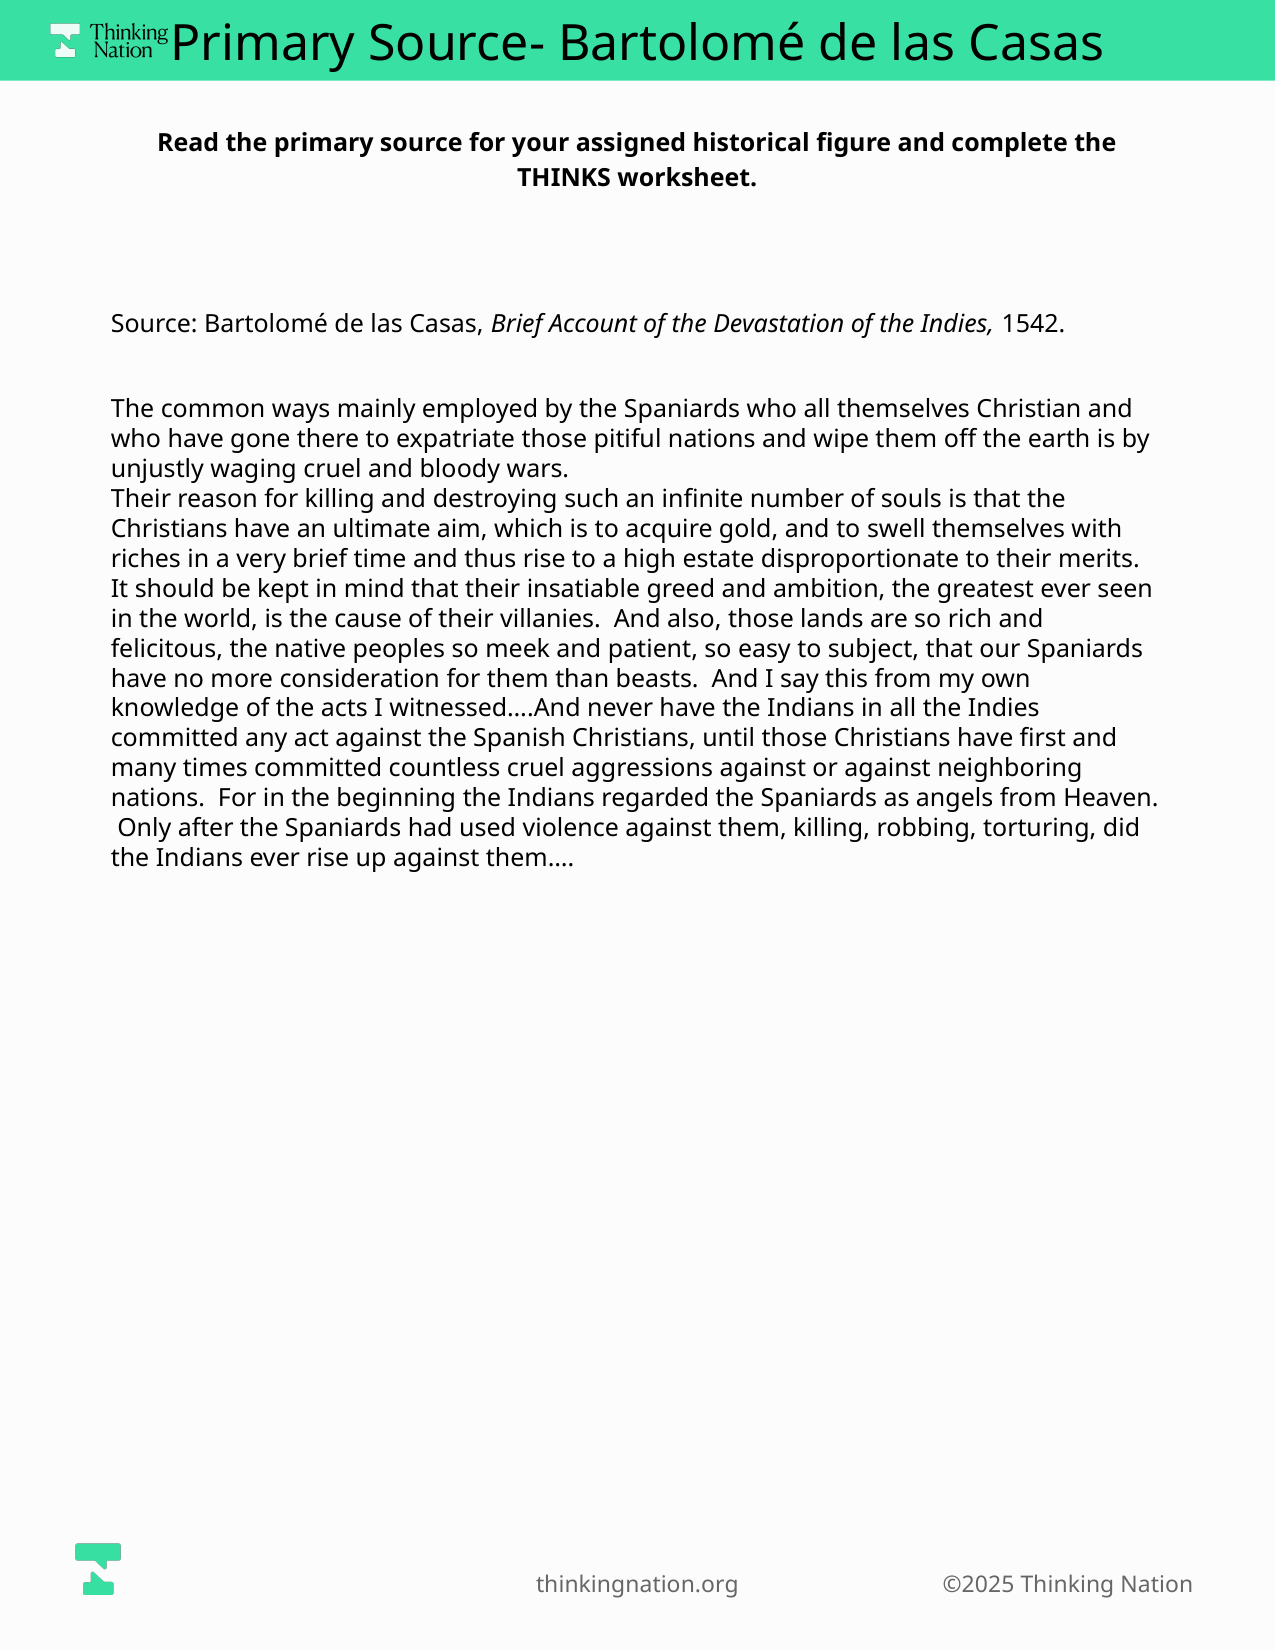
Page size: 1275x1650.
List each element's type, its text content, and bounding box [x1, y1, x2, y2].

picture [62, 1533, 134, 1605]
text_box thinkingnation.org [486, 1553, 789, 1605]
text_box Primary Source- Bartolomé de las Casas [0, 0, 1275, 81]
text_box Read the primary source for your assigned historical figure and complete the THINKS worksheet. [97, 107, 1178, 292]
text_box ©2025 Thinking Nation [907, 1553, 1210, 1605]
text_box Source: Bartolomé de las Casas, Brief Account of the Devastation of the Indies, 1542. The common ways mainly employed by the Spaniards who all themselves Christian and who have gone there to expatriate those pitiful nations and wipe them off the earth is by unjustly waging cruel and bloody wars. Their reason for killing and destroying such an infinite number of souls is that the Christians have an ultimate aim, which is to acquire gold, and to swell themselves with riches in a very brief time and thus rise to a high estate disproportionate to their merits. It should be kept in mind that their insatiable greed and ambition, the greatest ever seen in the world, is the cause of their villanies. And also, those lands are so rich and felicitous, the native peoples so meek and patient, so easy to subject, that our Spaniards have no more consideration for them than beasts. And I say this from my own knowledge of the acts I witnessed….And never have the Indians in all the Indies committed any act against the Spanish Christians, until those Christians have first and many times committed countless cruel aggressions against or against neighboring nations. For in the beginning the Indians regarded the Spaniards as angels from Heaven. Only after the Spaniards had used violence against them, killing, robbing, torturing, did the Indians ever rise up against them…. [95, 292, 1179, 923]
picture [36, 12, 172, 69]
